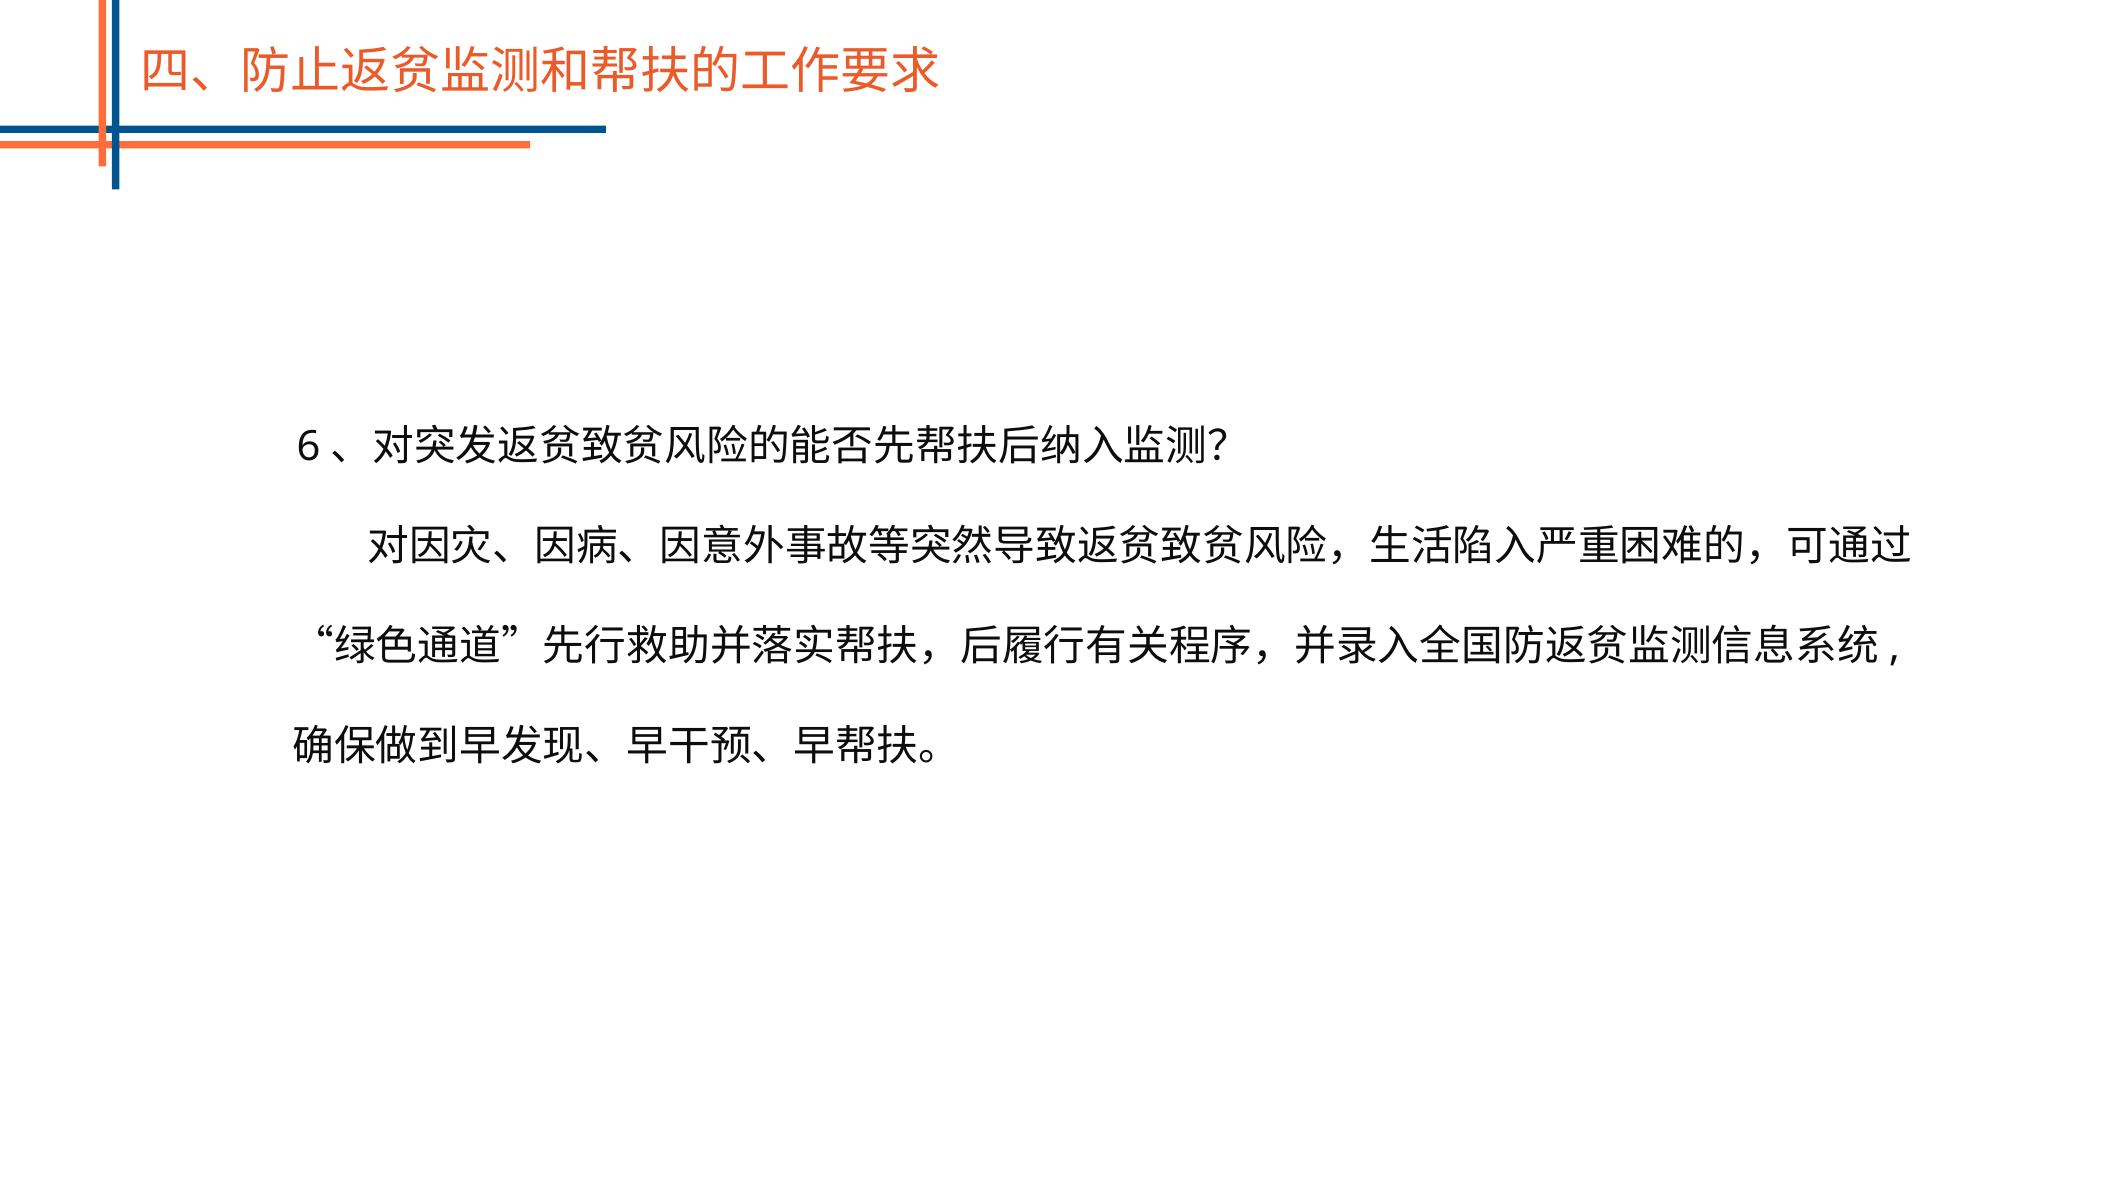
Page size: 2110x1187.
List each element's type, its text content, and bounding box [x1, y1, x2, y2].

text_box 对因灾、因病、因意外事故等突然导致返贫致贫风险，生活陷入严重困难的，可通过“绿色通道”先行救助并落实帮扶，后履行有关程序，并录入全国防返贫监测信息系统, 确保做到早发现、早干预、早帮扶。 [277, 461, 1929, 777]
text_box 6、对突发返贫致贫风险的能否先帮扶后纳入监测？ [206, 361, 1708, 477]
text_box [0, 0, 1457, 190]
